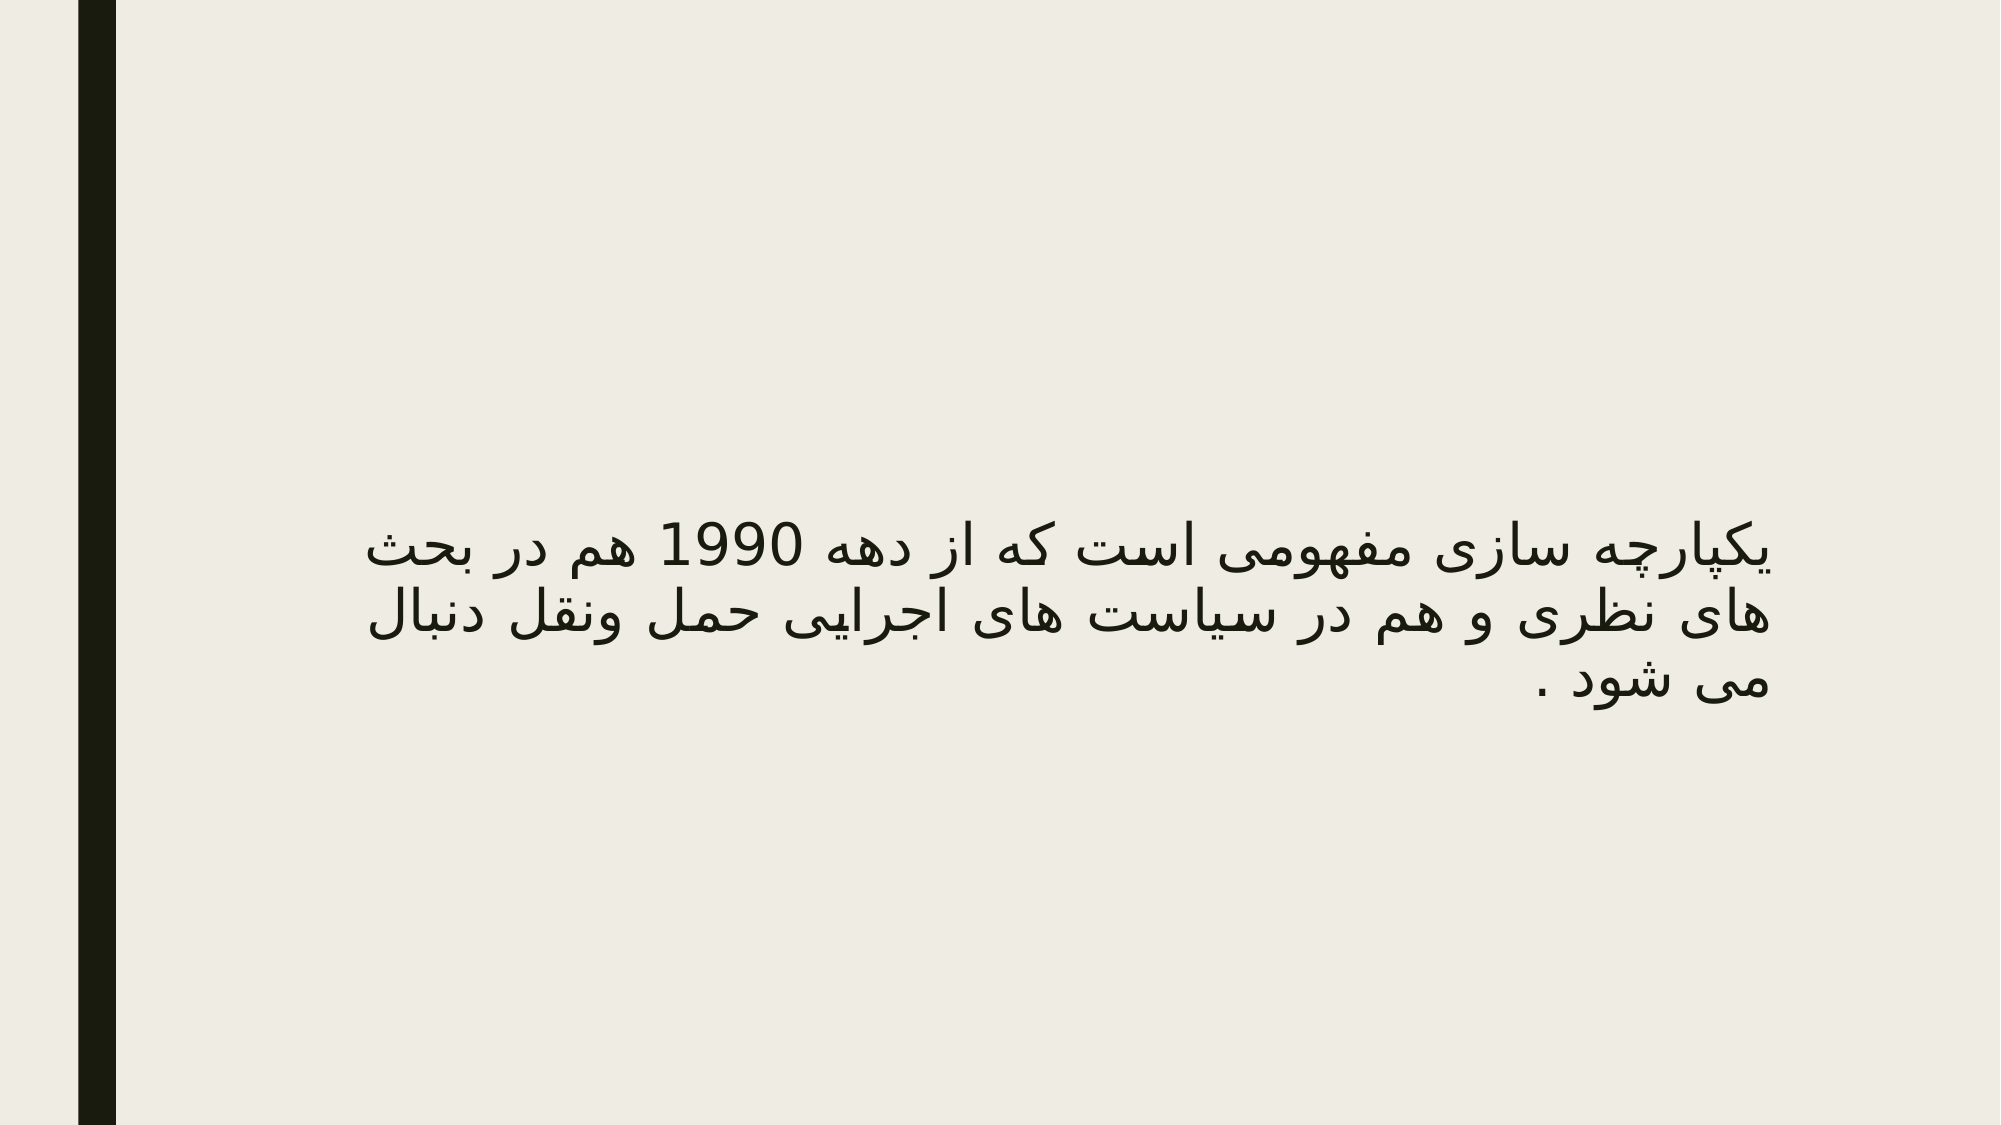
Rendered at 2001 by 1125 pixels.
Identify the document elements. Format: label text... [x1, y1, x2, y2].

list یکپارچه سازی مفهومی است که از دهه 1990 هم در بحث های نظری و هم در سیاست های اجرایی حمل ونقل دنبال می شود . [349, 505, 1789, 1105]
